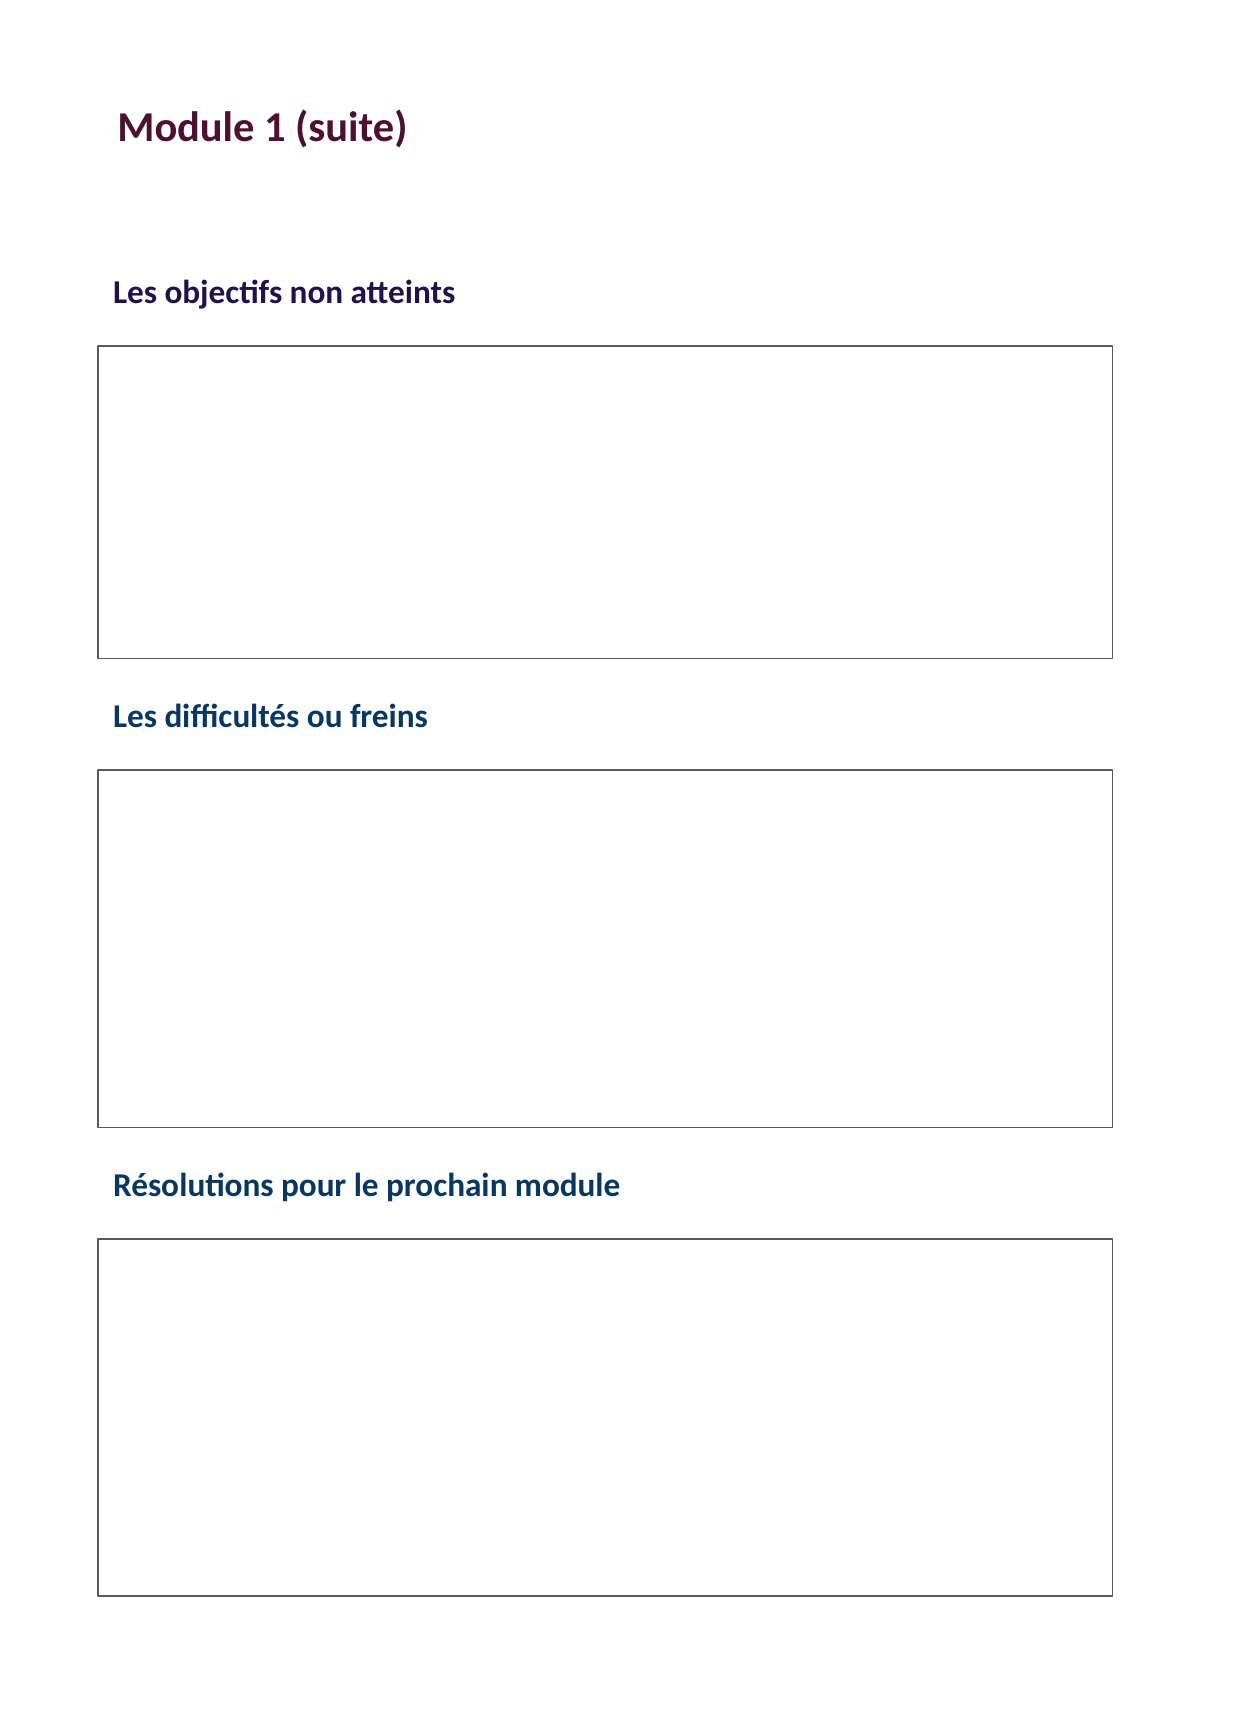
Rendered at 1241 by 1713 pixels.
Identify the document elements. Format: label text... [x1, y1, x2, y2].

text_box [98, 346, 1113, 659]
text_box [98, 1238, 1113, 1597]
text_box [98, 769, 1113, 1128]
text_box Résolutions pour le prochain module [98, 1147, 1108, 1218]
text_box Les difficultés ou freins [98, 678, 1108, 749]
text_box Les objectifs non atteints [98, 255, 1113, 326]
title Module 1 (suite) [98, 79, 1142, 244]
